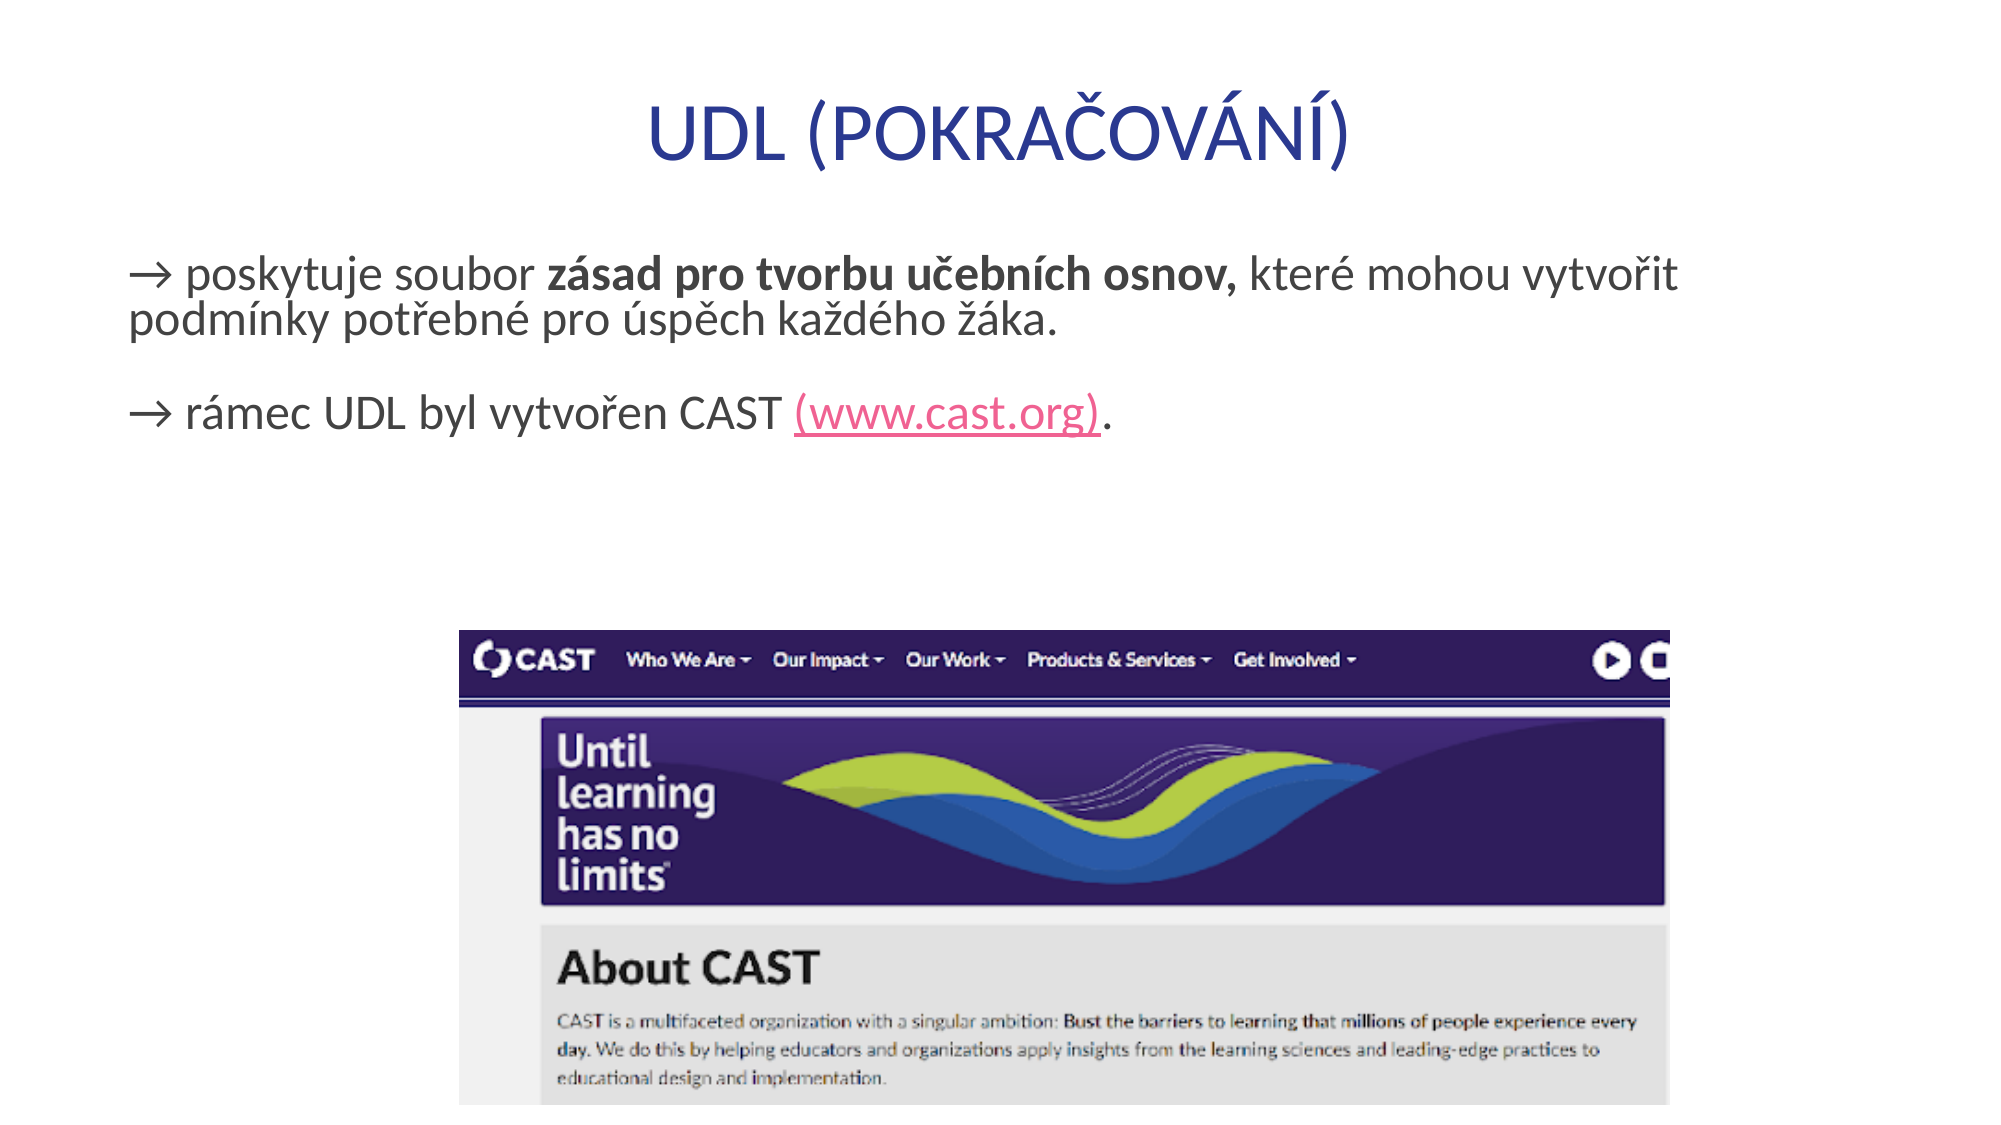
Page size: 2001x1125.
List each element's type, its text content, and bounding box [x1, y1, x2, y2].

title UDL (POKRAČOVÁNÍ) [137, 28, 1863, 247]
list → poskytuje soubor zásad pro tvorbu učebních osnov, které mohou vytvořit podmínky potřebné pro úspěch každého žáka. → rámec UDL byl vytvořen CAST (www.cast.org). [113, 246, 1777, 622]
picture [458, 630, 1670, 1105]
